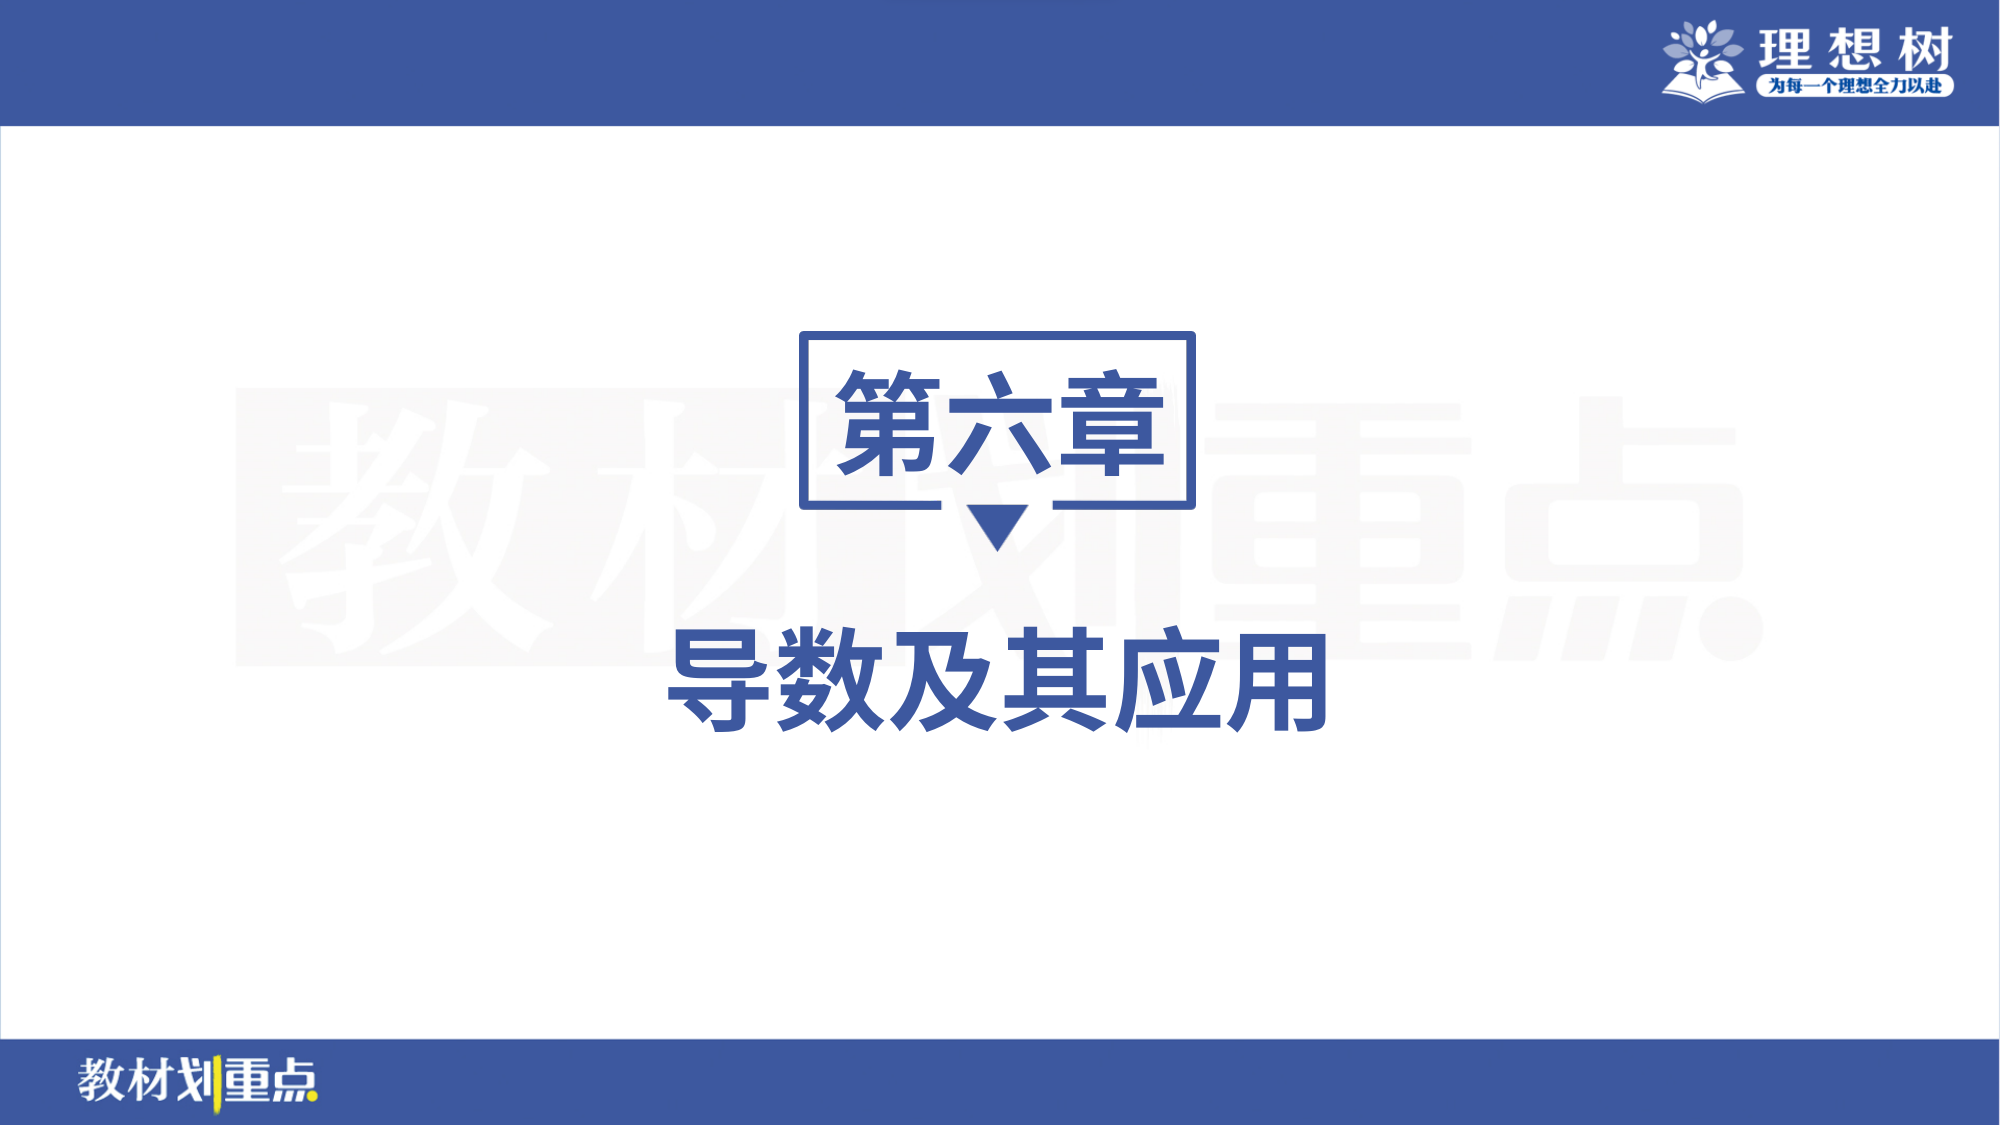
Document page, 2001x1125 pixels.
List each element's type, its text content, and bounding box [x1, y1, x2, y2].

picture [0, 0, 2000, 600]
picture [0, 752, 2000, 1125]
text_box 导数及其应用 [0, 600, 2000, 752]
